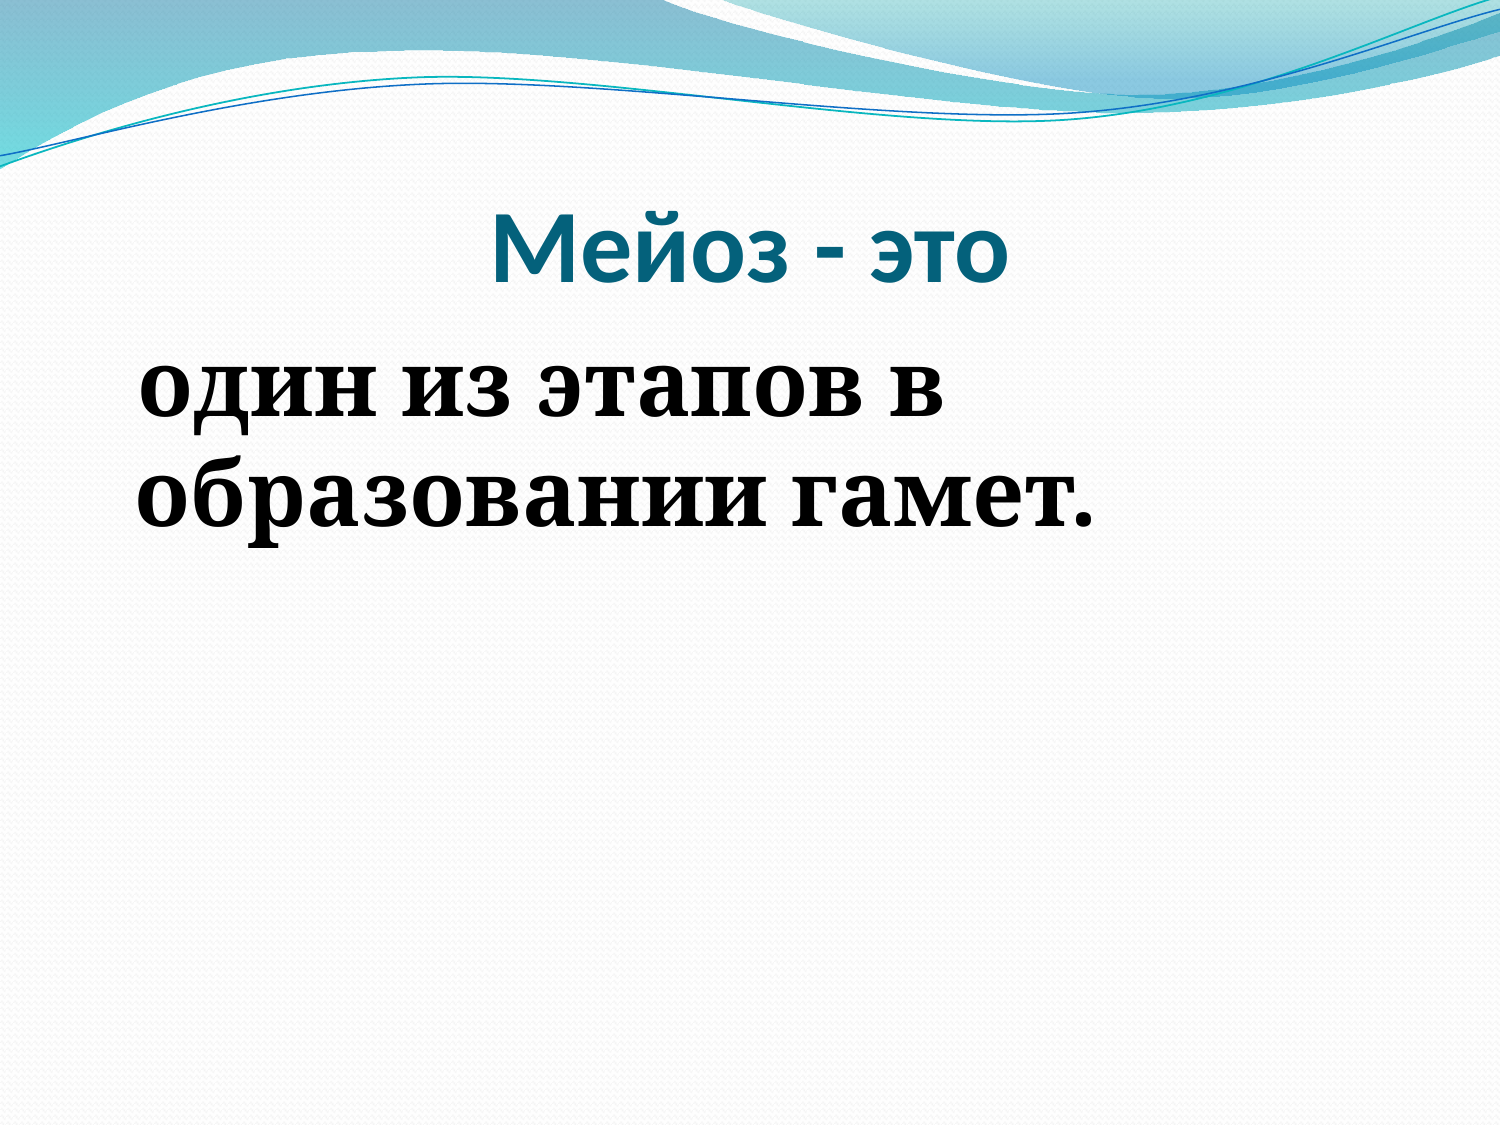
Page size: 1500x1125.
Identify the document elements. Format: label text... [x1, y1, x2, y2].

list один из этапов в образовании гамет. [75, 317, 1425, 1038]
title Мейоз - это [75, 115, 1425, 303]
